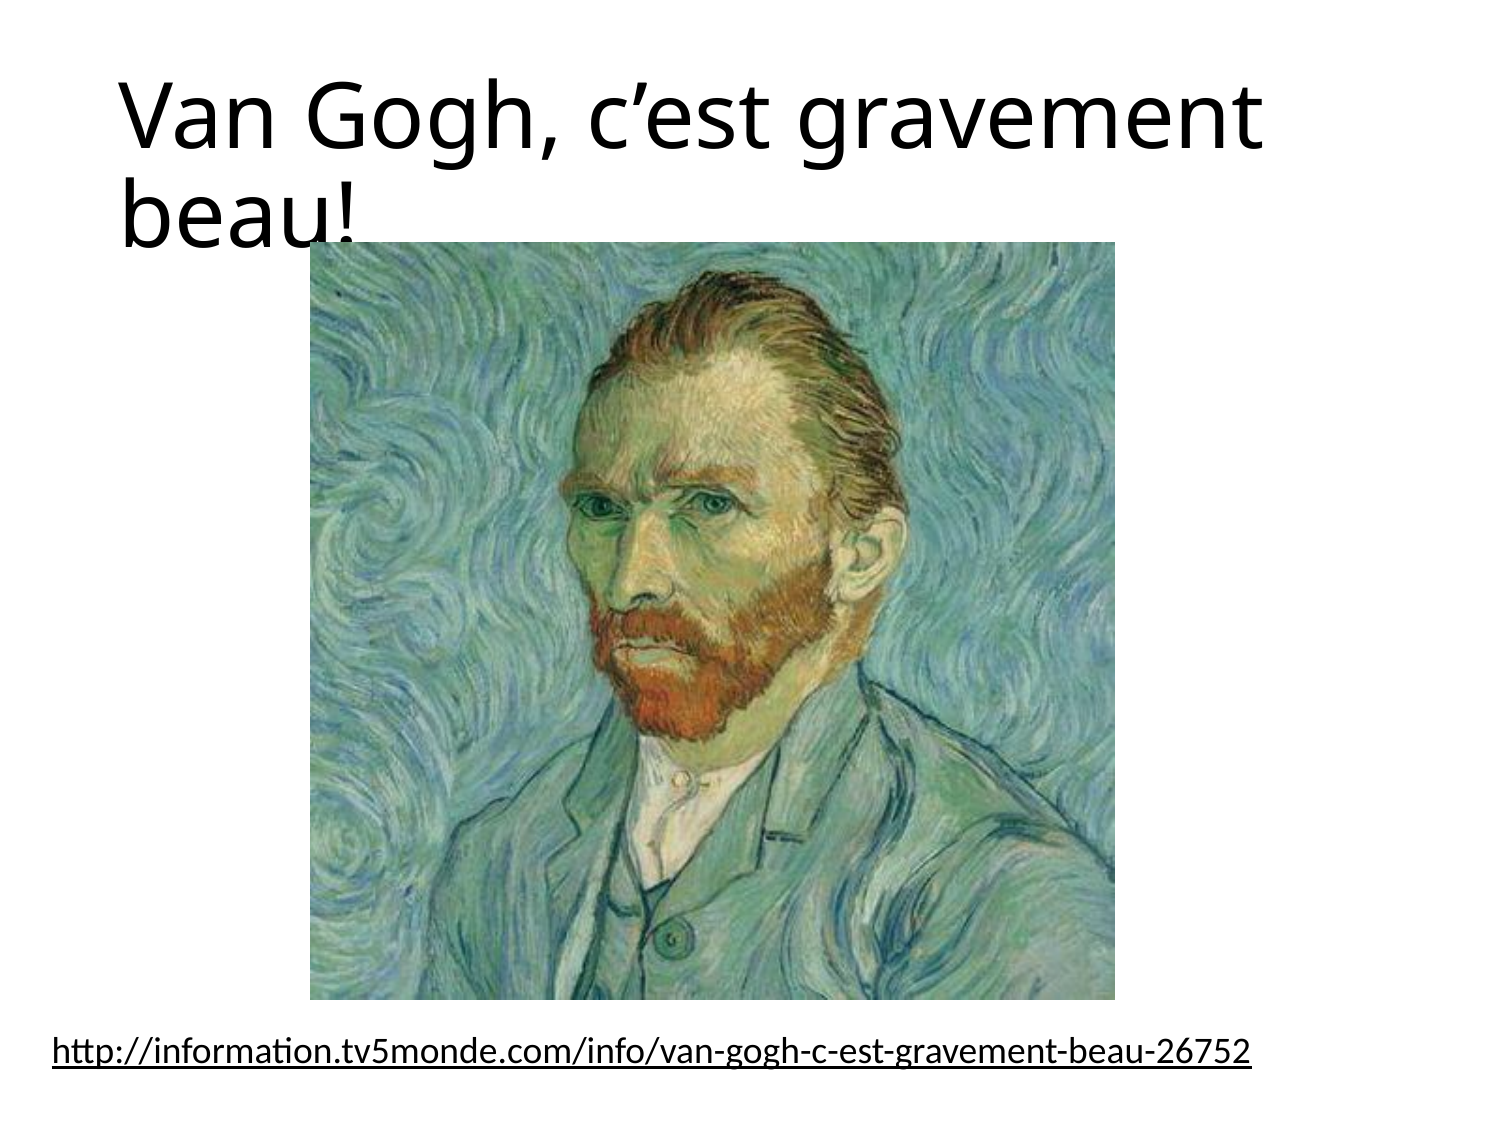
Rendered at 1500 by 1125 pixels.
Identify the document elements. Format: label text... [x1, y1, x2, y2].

text_box http://information.tv5monde.com/info/van-gogh-c-est-gravement-beau-26752 [36, 1018, 1422, 1079]
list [310, 242, 1115, 1000]
title Van Gogh, c’est gravement beau! [103, 59, 1397, 278]
